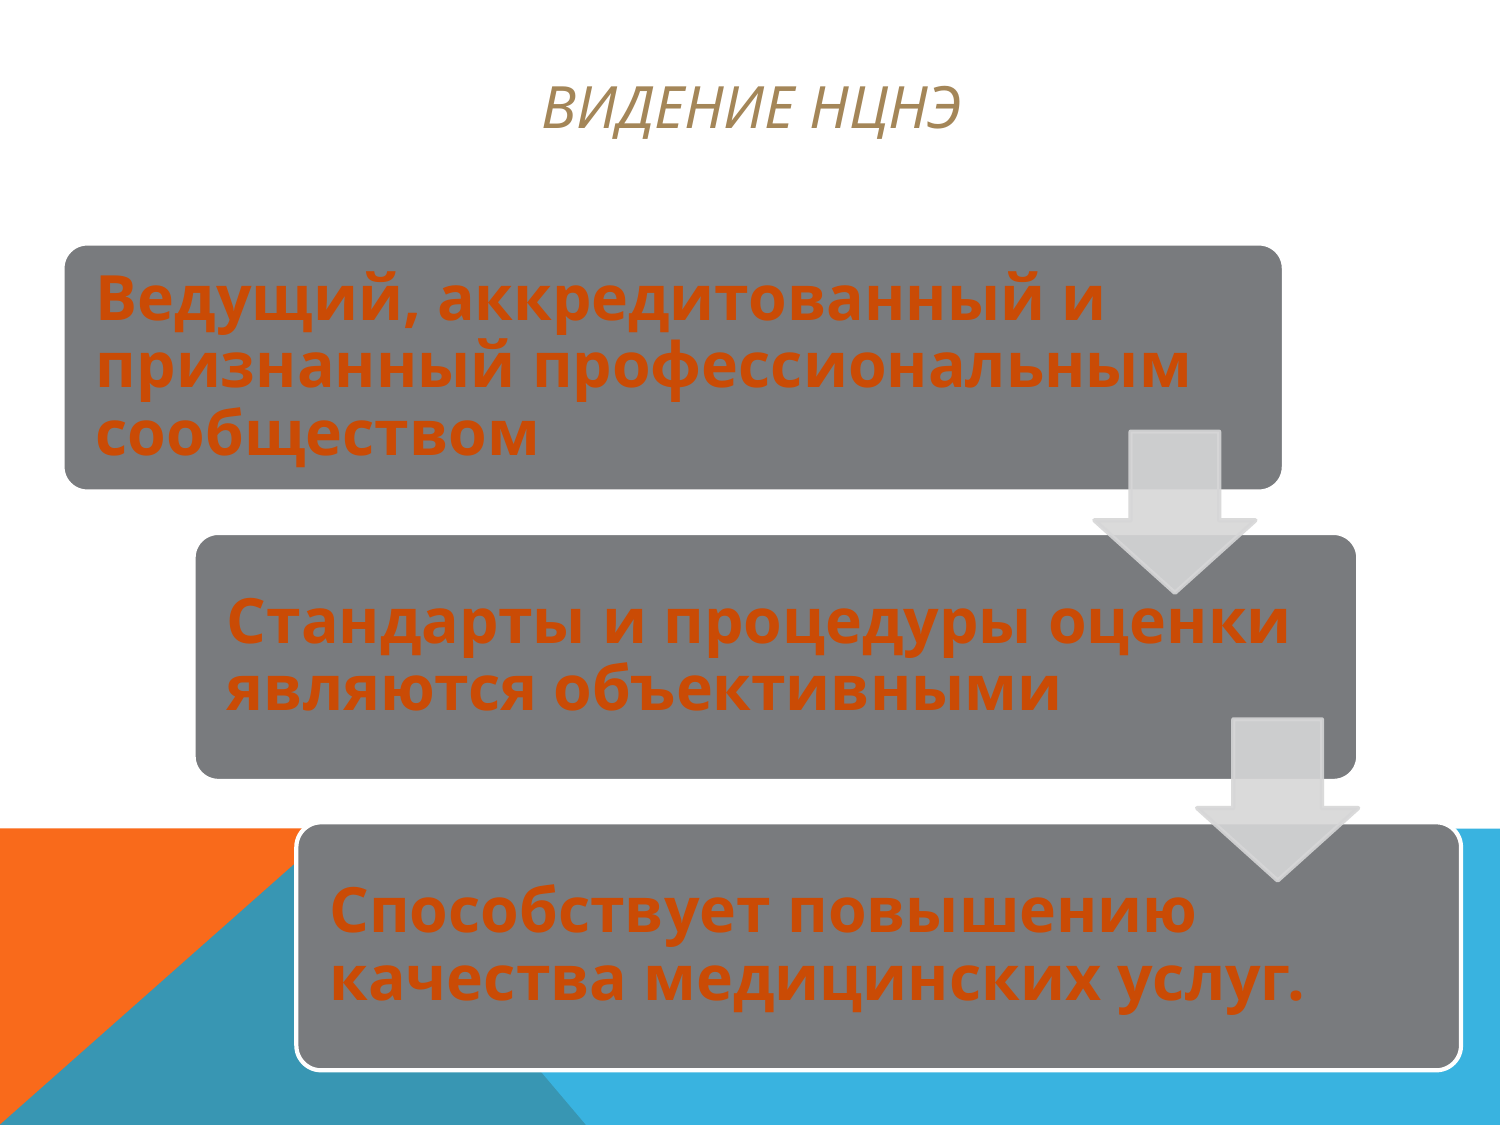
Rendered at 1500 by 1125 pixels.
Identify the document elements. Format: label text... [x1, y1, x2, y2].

title Видение НЦНЭ [135, 60, 1369, 150]
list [76, 243, 1448, 1071]
